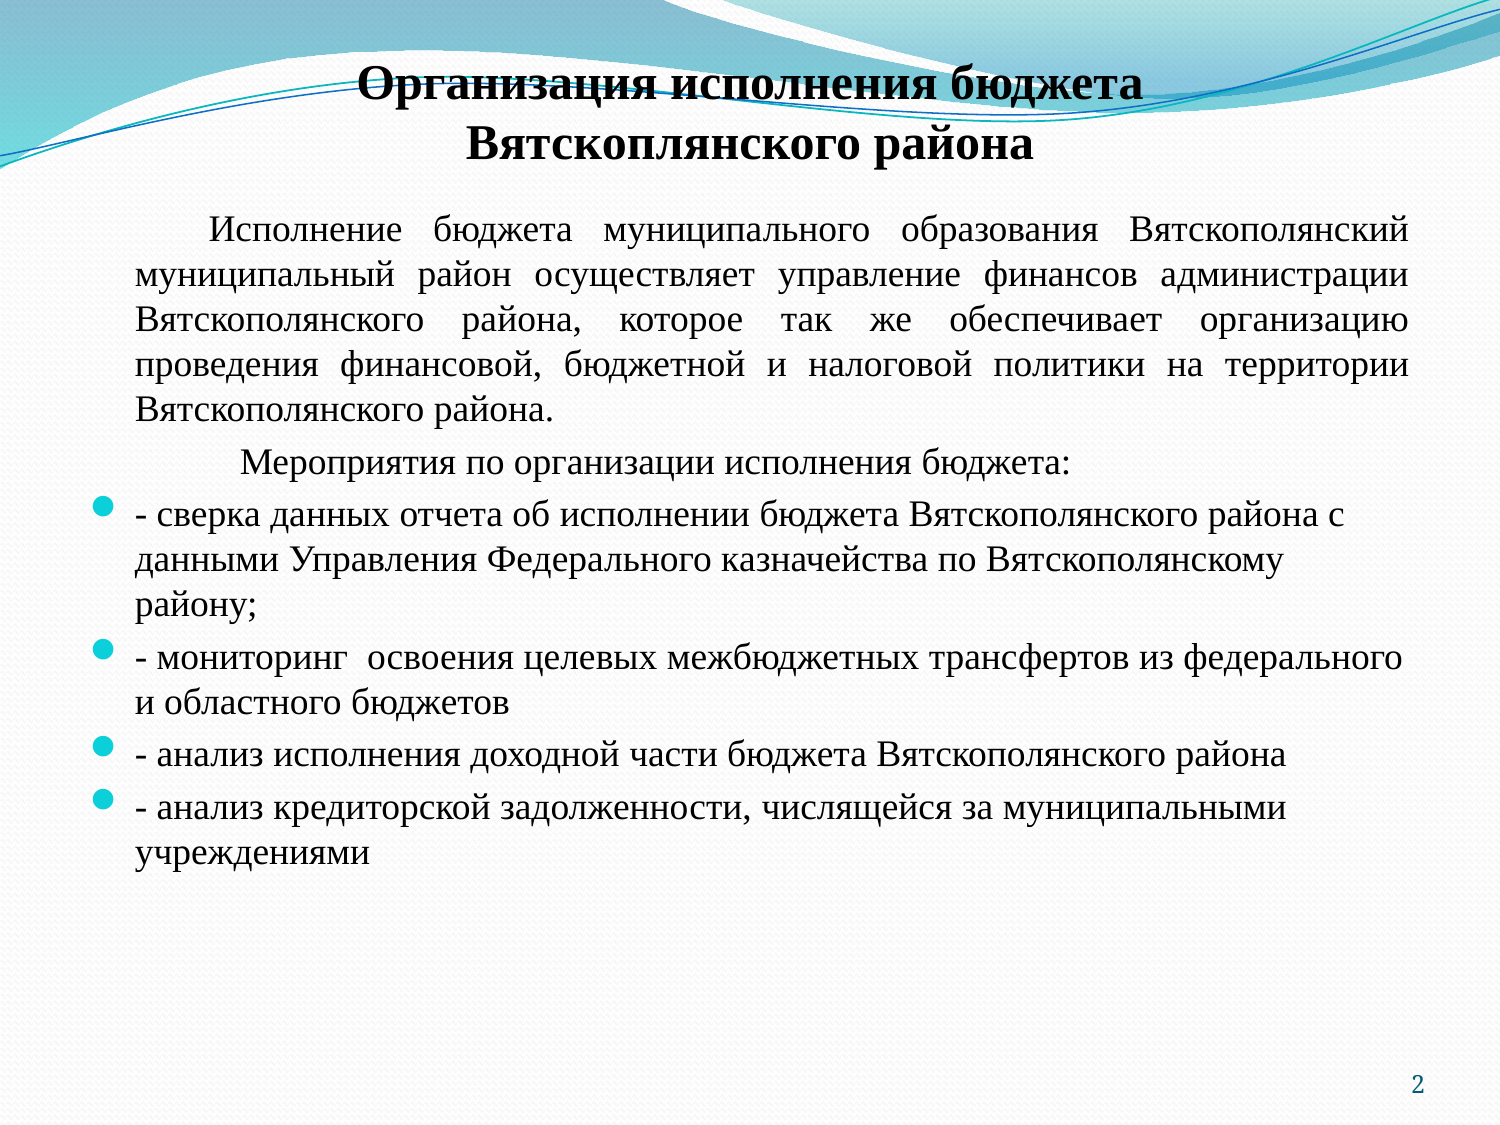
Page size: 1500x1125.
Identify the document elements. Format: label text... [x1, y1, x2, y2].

title Организация исполнения бюджета Вятскоплянского района [75, 23, 1425, 188]
list Исполнение бюджета муниципального образования Вятскополянский муниципальный район осуществляет управление финансов администрации Вятскополянского района, которое так же обеспечивает организацию проведения финансовой, бюджетной и налоговой политики на территории Вятскополянского района. Мероприятия по организации исполнения бюджета: - сверка данных отчета об исполнении бюджета Вятскополянского района с данными Управления Федерального казначейства по Вятскополянскому району; - мониторинг освоения целевых межбюджетных трансфертов из федерального и областного бюджетов - анализ исполнения доходной части бюджета Вятскополянского района - анализ кредиторской задолженности, числящейся за муниципальными учреждениями [75, 196, 1425, 1047]
slide_number 2 [1299, 1042, 1425, 1103]
